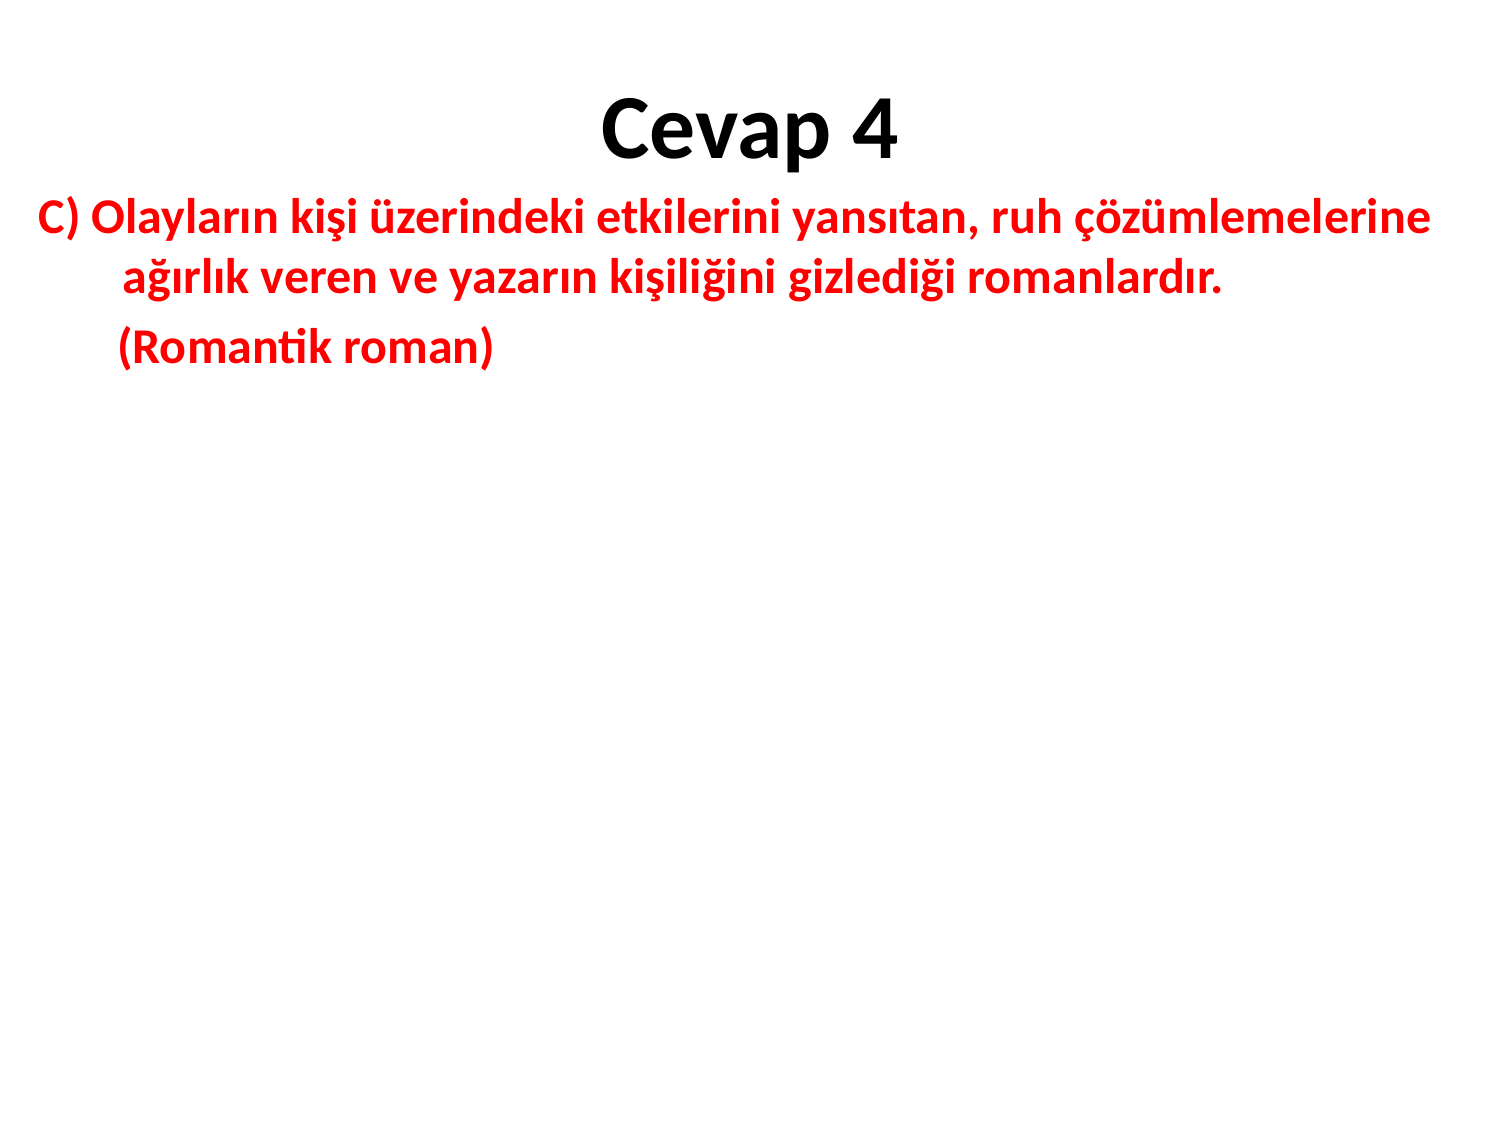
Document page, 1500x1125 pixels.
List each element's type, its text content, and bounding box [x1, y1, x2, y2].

list C) Olayların kişi üzerindeki etkilerini yansıtan, ruh çözümlemelerine ağırlık veren ve yazarın kişiliğini gizlediği romanlardır. (Romantik roman) [23, 175, 1465, 1090]
title Cevap 4 [75, 45, 1425, 175]
